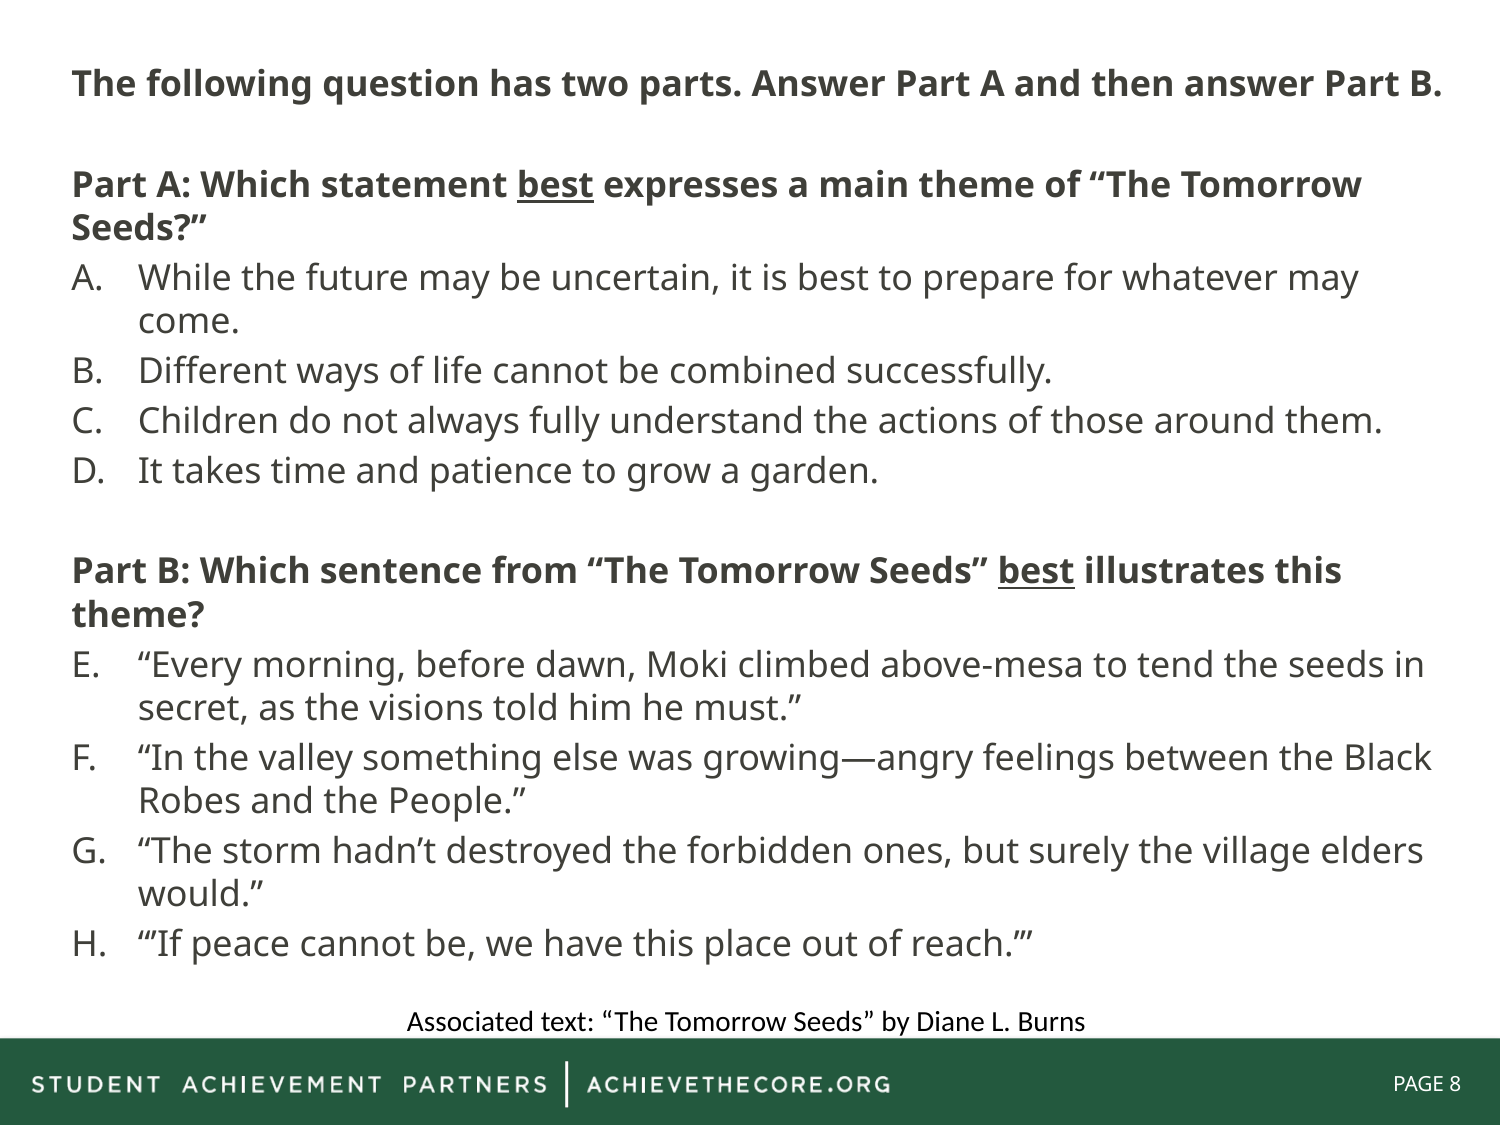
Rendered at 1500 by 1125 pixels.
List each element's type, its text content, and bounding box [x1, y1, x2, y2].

text_box Associated text: “The Tomorrow Seeds” by Diane L. Burns [0, 995, 1500, 1045]
list The following question has two parts. Answer Part A and then answer Part B. Part A: Which statement best expresses a main theme of “The Tomorrow Seeds?” While the future may be uncertain, it is best to prepare for whatever may come. Different ways of life cannot be combined successfully. Children do not always fully understand the actions of those around them. It takes time and patience to grow a garden. Part B: Which sentence from “The Tomorrow Seeds” best illustrates this theme? “Every morning, before dawn, Moki climbed above-mesa to tend the seeds in secret, as the visions told him he must.” “In the valley something else was growing—angry feelings between the Black Robes and the People.” “The storm hadn’t destroyed the forbidden ones, but surely the village elders would.” “’If peace cannot be, we have this place out of reach.’” [56, 53, 1472, 995]
